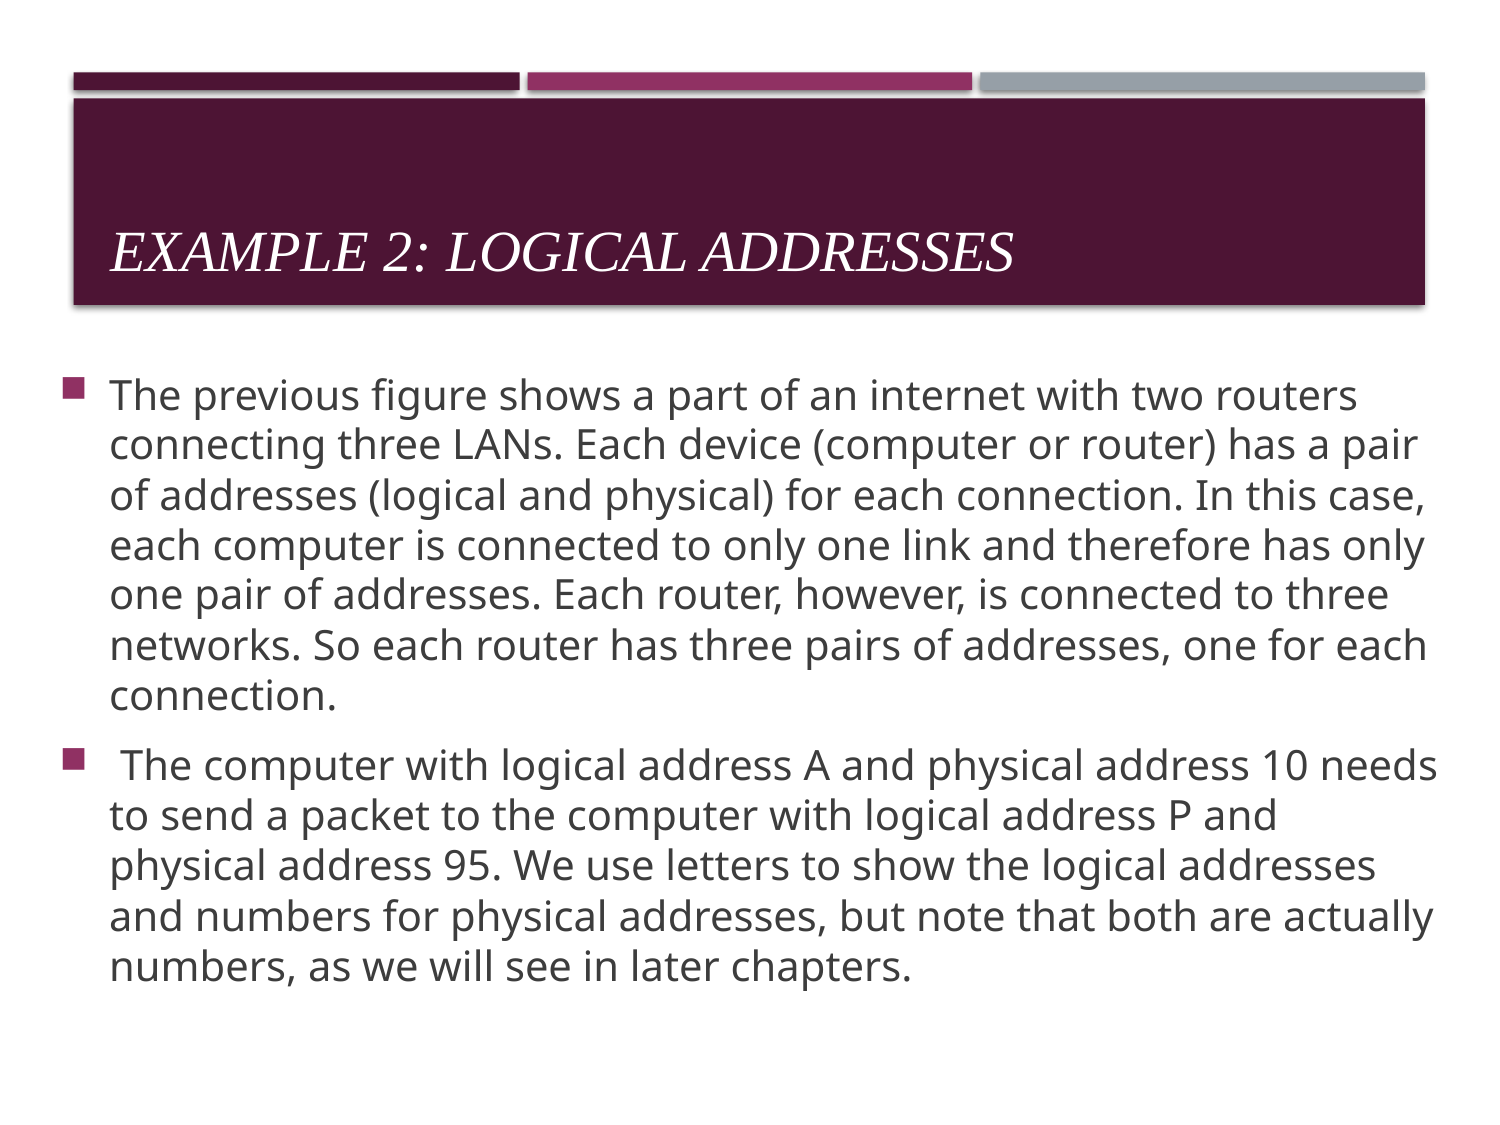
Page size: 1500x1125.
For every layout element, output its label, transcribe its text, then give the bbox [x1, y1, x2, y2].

list The previous figure shows a part of an internet with two routers connecting three LANs. Each device (computer or router) has a pair of addresses (logical and physical) for each connection. In this case, each computer is connected to only one link and therefore has only one pair of addresses. Each router, however, is connected to three networks. So each router has three pairs of addresses, one for each connection. The computer with logical address A and physical address 10 needs to send a packet to the computer with logical address P and physical address 95. We use letters to show the logical addresses and numbers for physical addresses, but note that both are actually numbers, as we will see in later chapters. [43, 349, 1458, 1079]
title Example 2: logical addresses [95, 112, 1406, 291]
